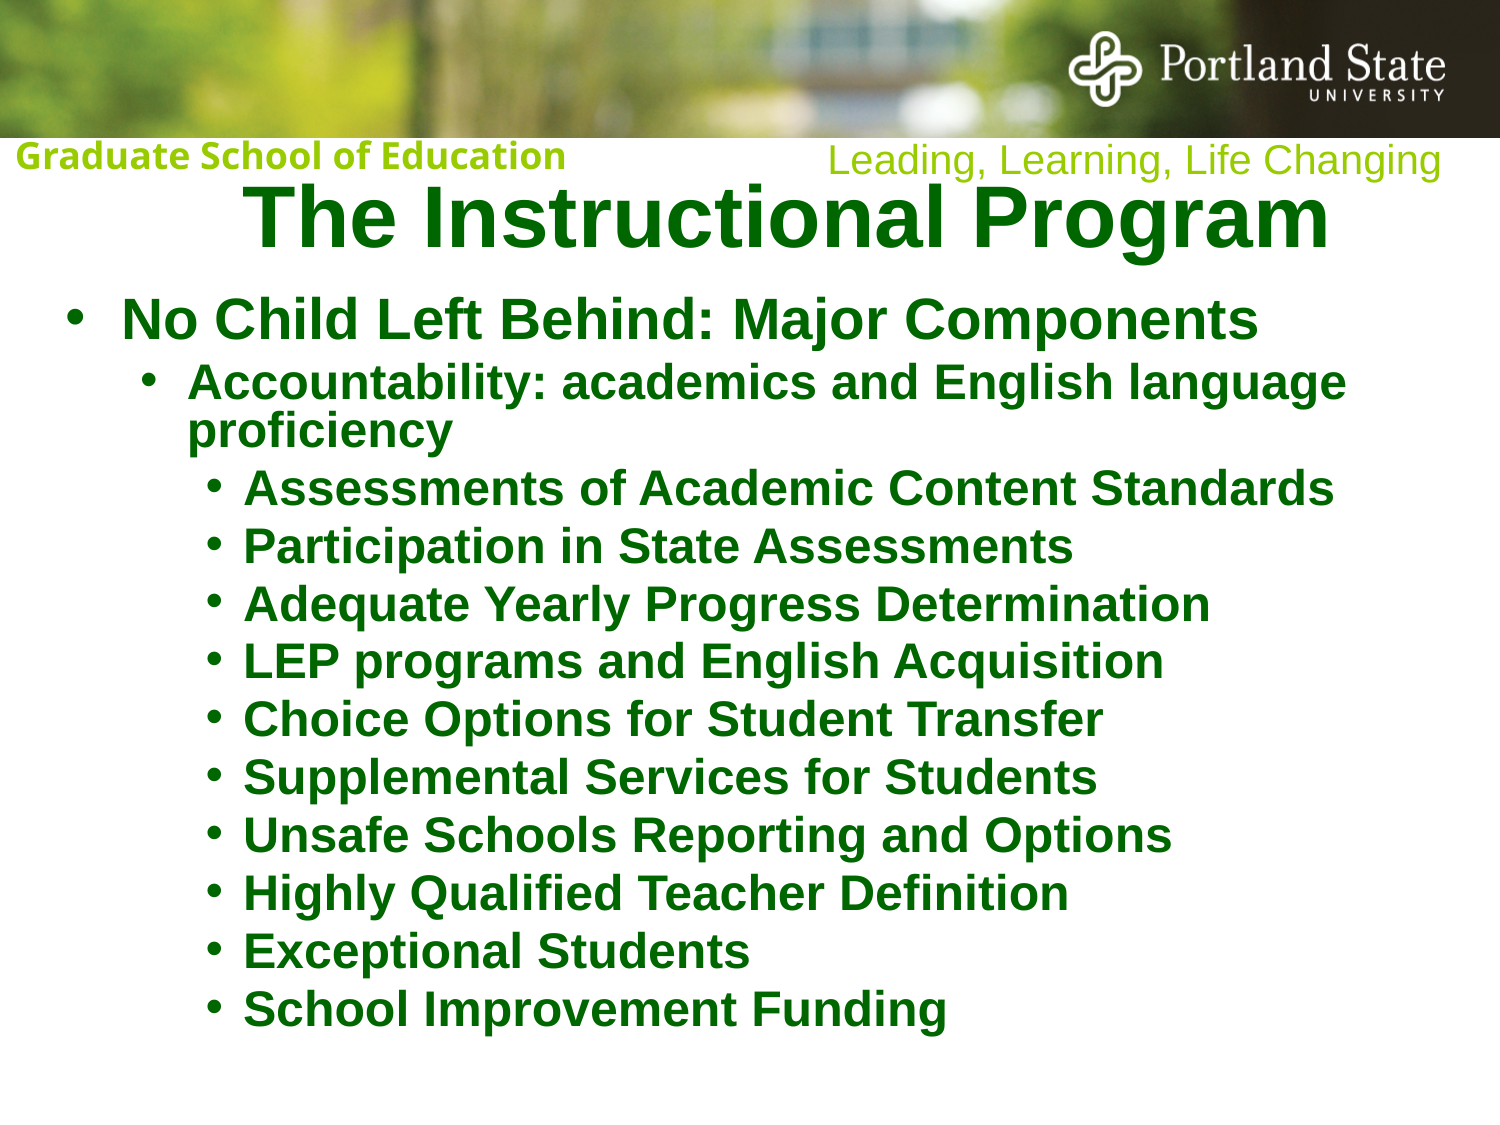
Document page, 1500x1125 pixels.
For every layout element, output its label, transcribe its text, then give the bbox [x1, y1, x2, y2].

title The Instructional Program [112, 169, 1463, 268]
list No Child Left Behind: Major Components Accountability: academics and English language proficiency Assessments of Academic Content Standards Participation in State Assessments Adequate Yearly Progress Determination LEP programs and English Acquisition Choice Options for Student Transfer Supplemental Services for Students Unsafe Schools Reporting and Options Highly Qualified Teacher Definition Exceptional Students School Improvement Funding [49, 287, 1401, 1075]
